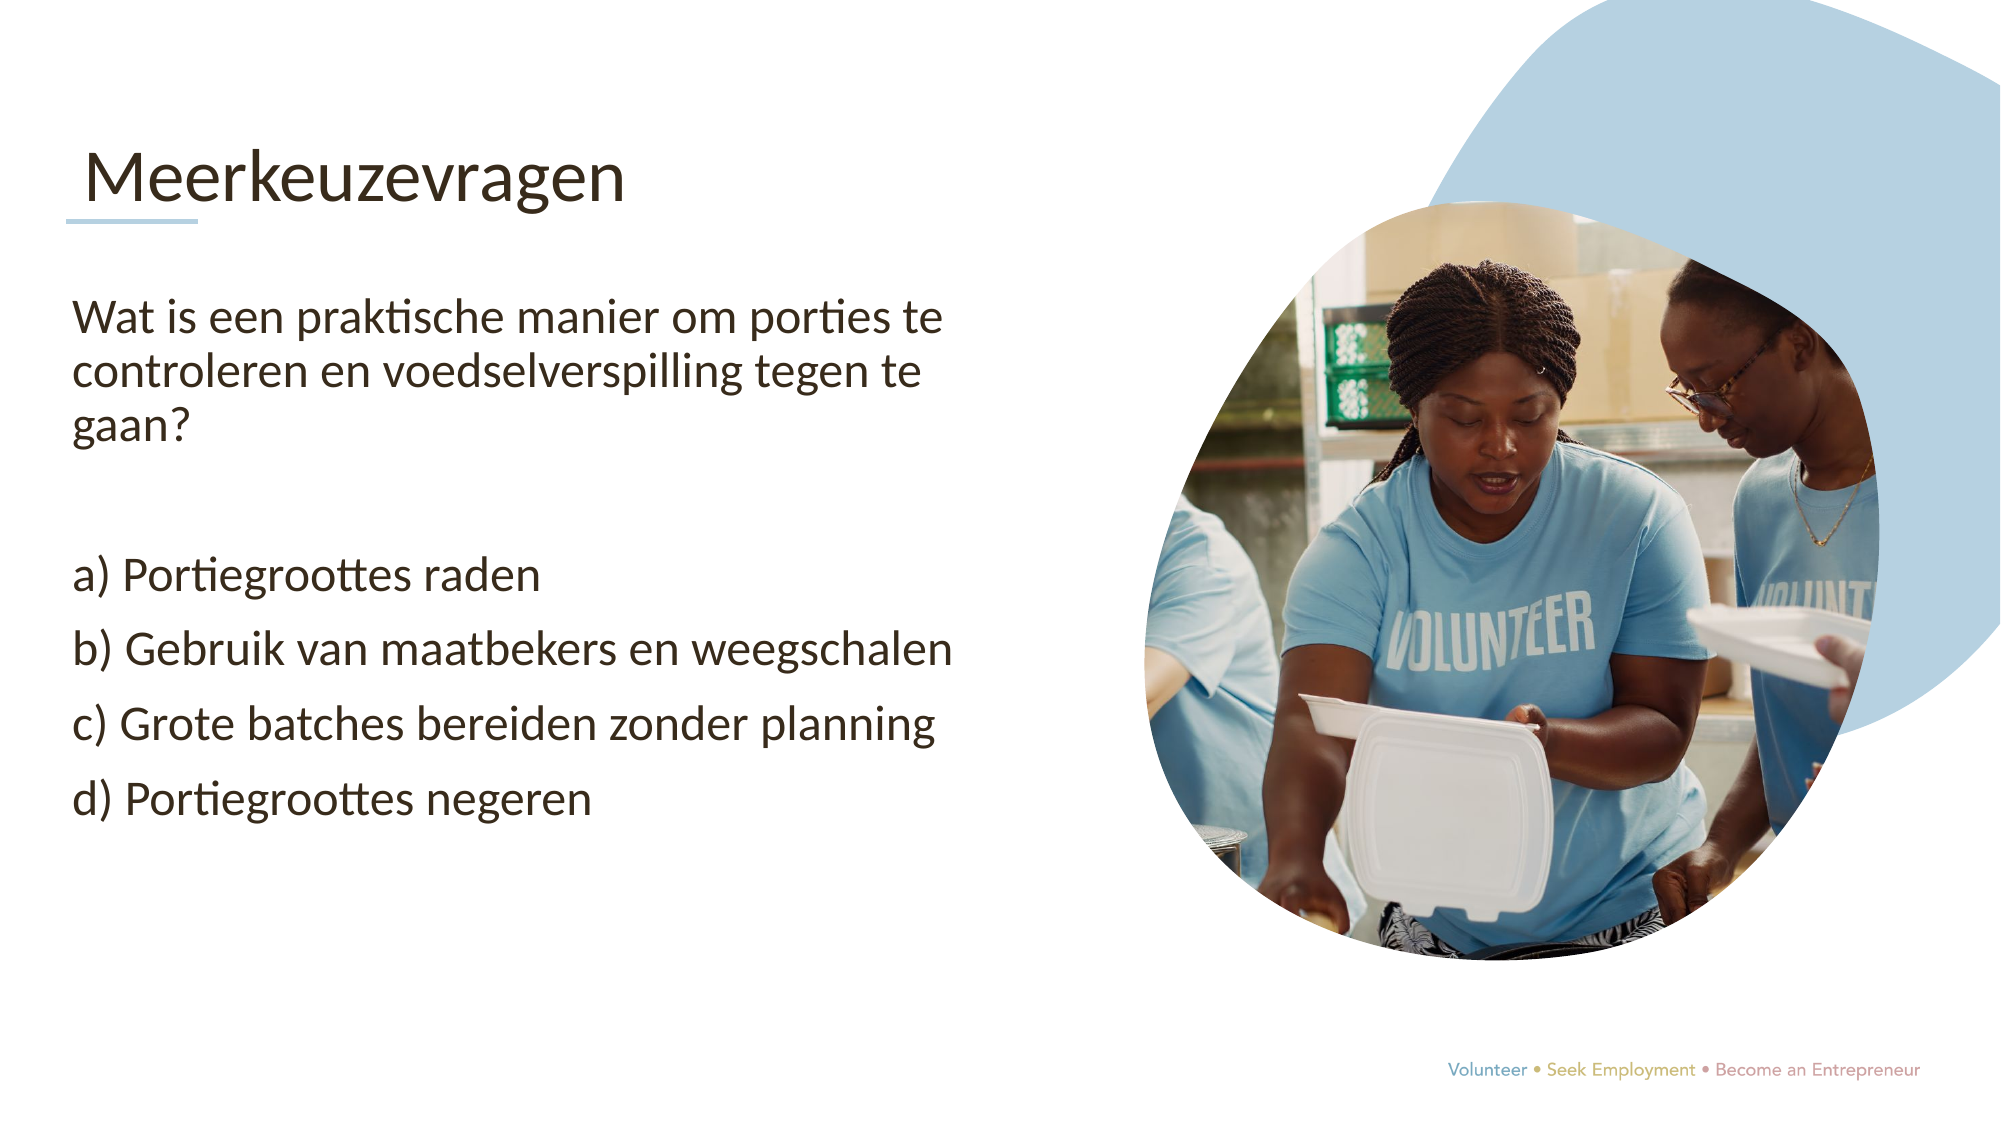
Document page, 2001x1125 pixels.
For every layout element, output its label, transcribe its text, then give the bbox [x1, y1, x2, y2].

text_box Meerkeuzevragen [68, 129, 903, 356]
picture [1144, 200, 1880, 961]
picture [1418, 1046, 1971, 1103]
text_box Wat is een praktische manier om porties te controleren en voedselverspilling tegen te gaan? a) Portiegroottes raden b) Gebruik van maatbekers en weegschalen c) Grote batches bereiden zonder planning d) Portiegroottes negeren [57, 282, 1024, 947]
